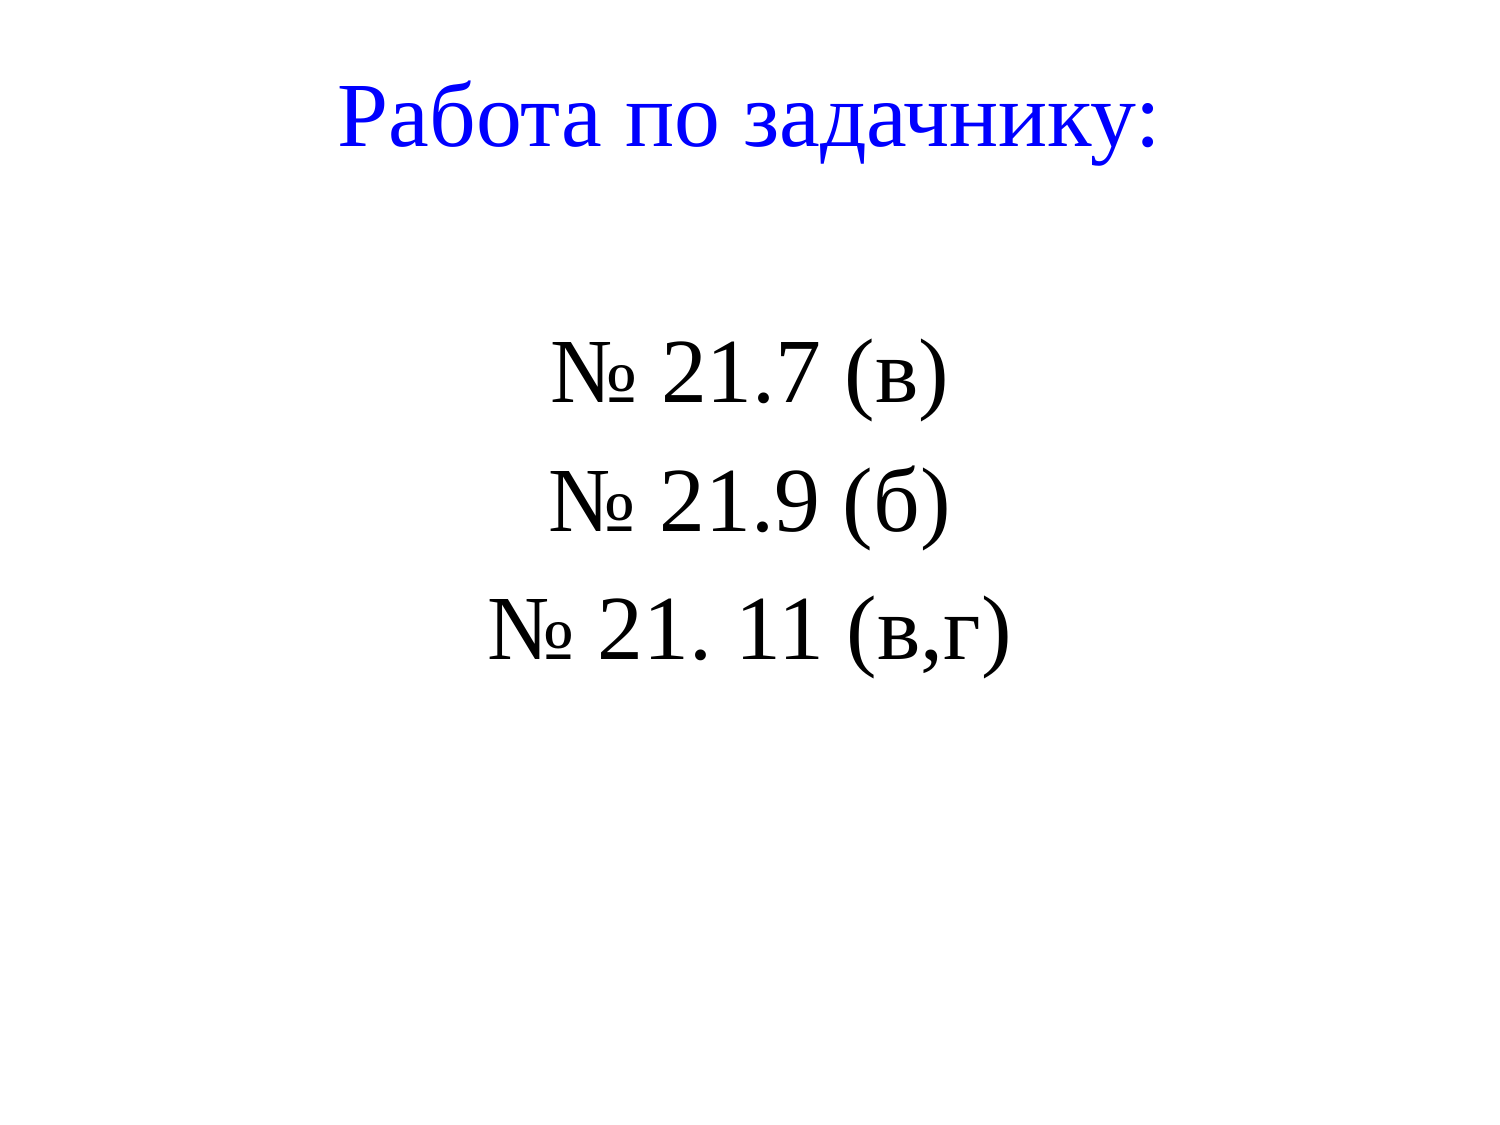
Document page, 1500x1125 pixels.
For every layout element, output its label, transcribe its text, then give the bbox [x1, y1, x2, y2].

list Работа по задачнику: № 21.7 (в) № 21.9 (б) № 21. 11 (в,г) [75, 46, 1425, 1005]
